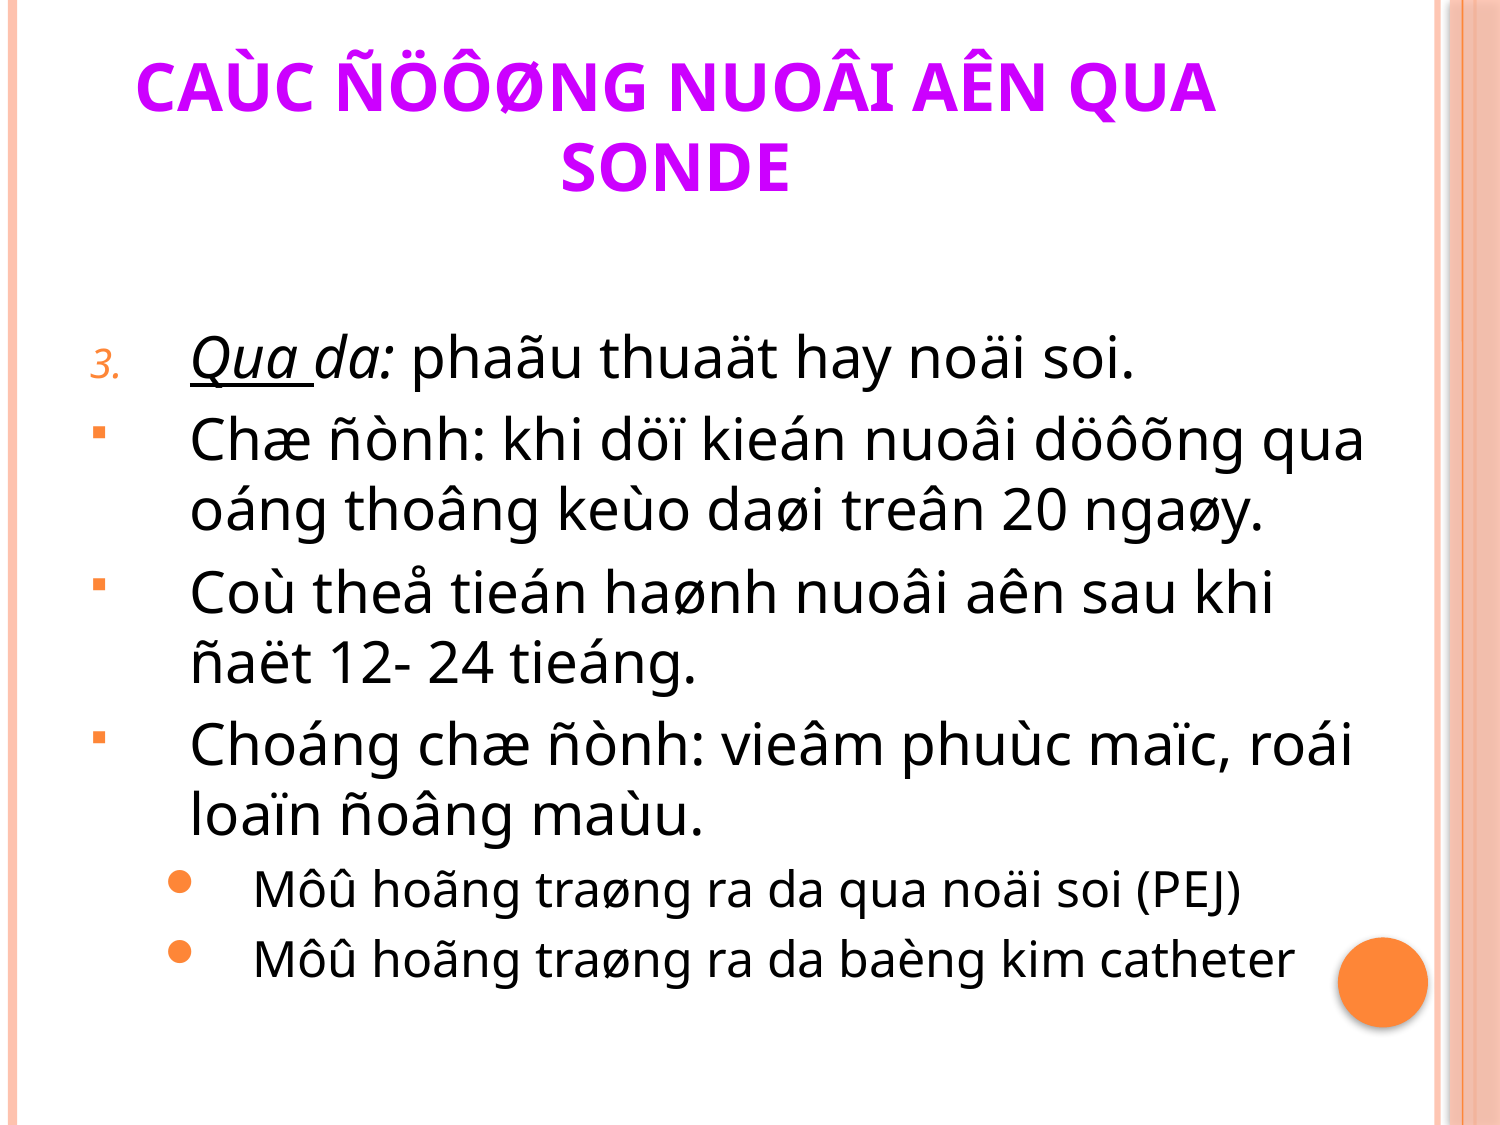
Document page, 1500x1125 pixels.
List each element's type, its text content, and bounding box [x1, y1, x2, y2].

title Caùc ñöôøng nuoâi aên qua sonde [112, 0, 1240, 213]
list Qua da: phaãu thuaät hay noäi soi. Chæ ñònh: khi döï kieán nuoâi döôõng qua oáng thoâng keùo daøi treân 20 ngaøy. Coù theå tieán haønh nuoâi aên sau khi ñaët 12- 24 tieáng. Choáng chæ ñònh: vieâm phuùc maïc, roái loaïn ñoâng maùu. Môû hoãng traøng ra da qua noäi soi (PEJ) Môû hoãng traøng ra da baèng kim catheter [75, 312, 1425, 1055]
